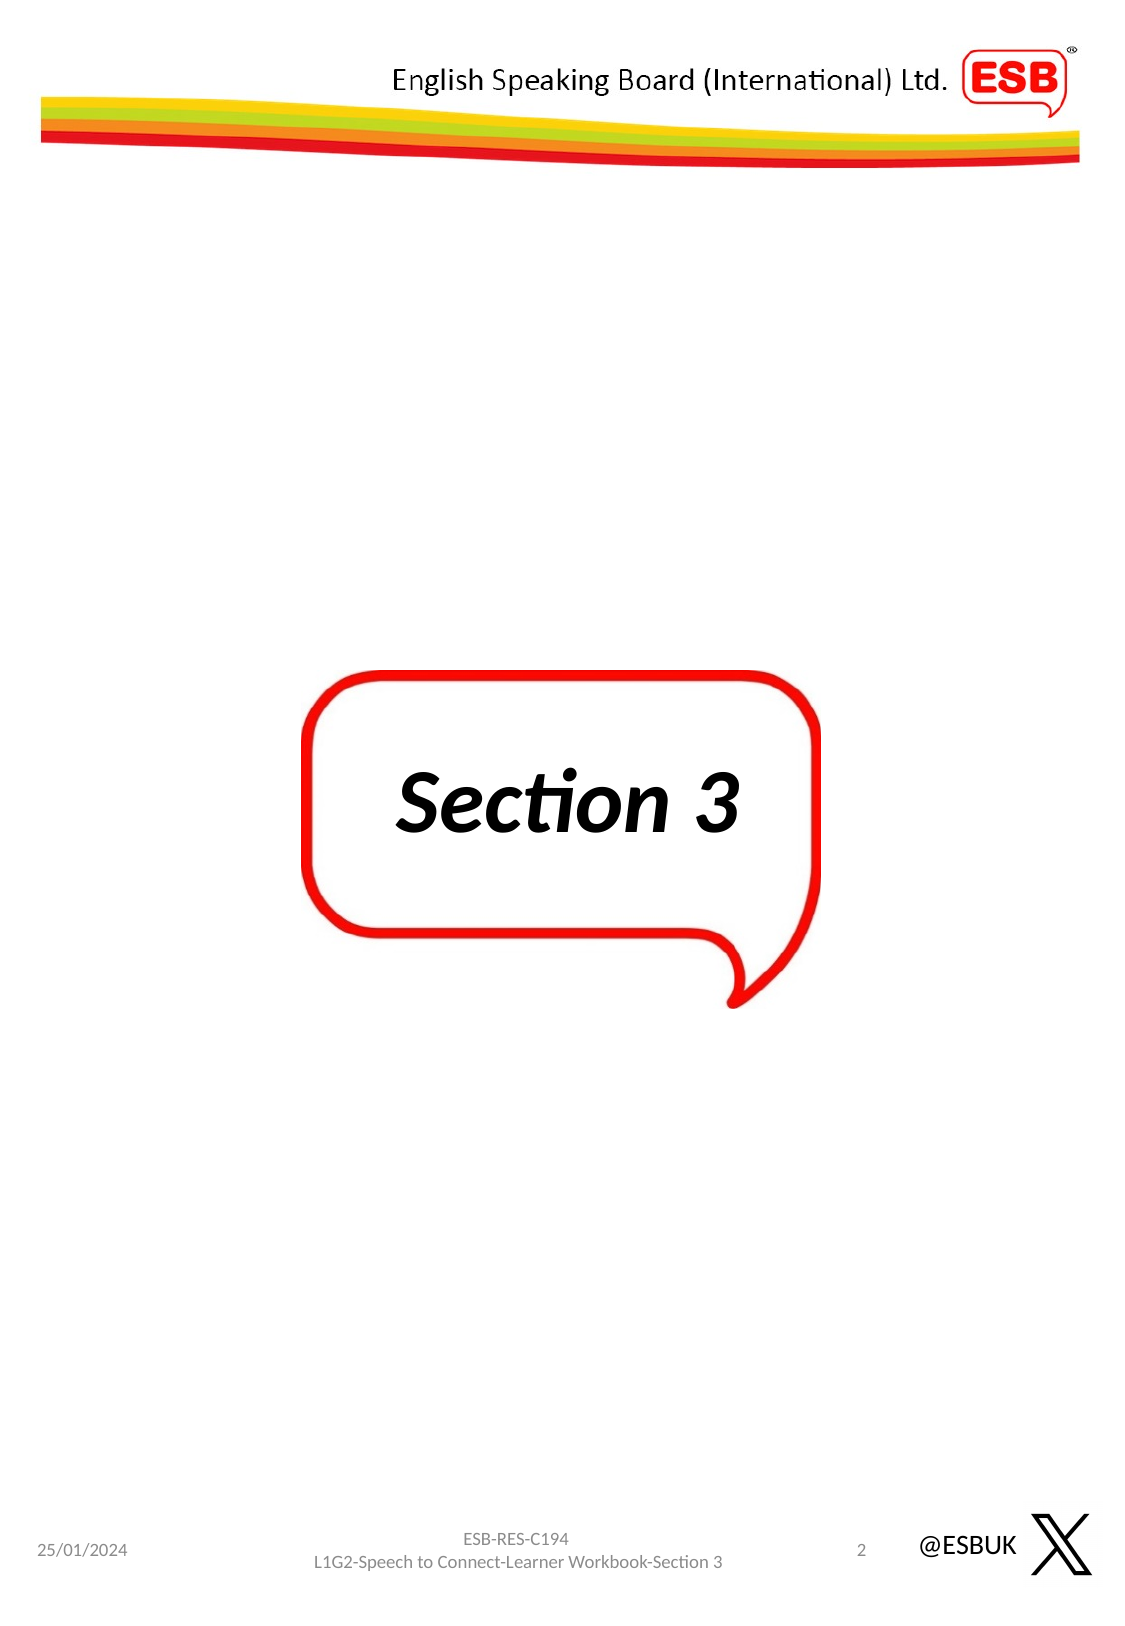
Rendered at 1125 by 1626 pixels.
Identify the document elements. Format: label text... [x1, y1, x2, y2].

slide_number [22, 1506, 276, 1593]
slide_number 2 [697, 1506, 882, 1593]
picture [1022, 1501, 1103, 1589]
footer ESB-RES-C194 L1G2-Speech to Connect-Learner Workbook-Section 3 [296, 1506, 697, 1593]
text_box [301, 670, 821, 1009]
picture [0, 1, 1125, 234]
